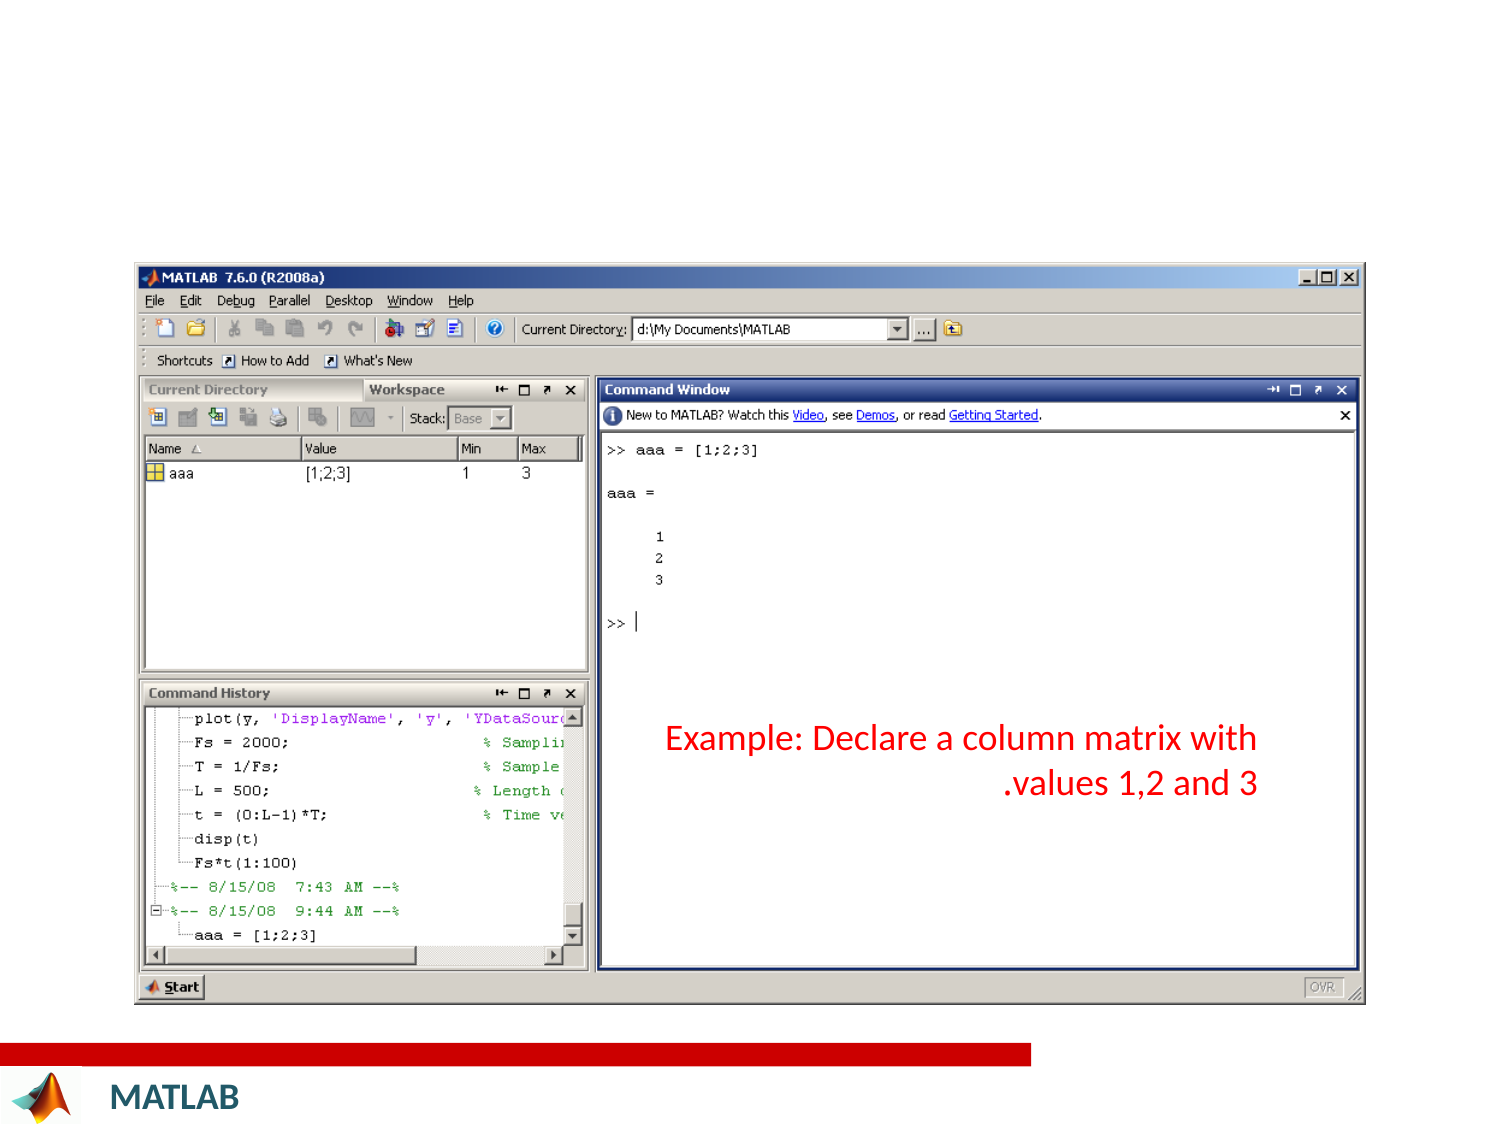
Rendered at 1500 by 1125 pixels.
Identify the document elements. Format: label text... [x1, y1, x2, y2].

text_box MATLAB [94, 1064, 255, 1125]
footer [0, 1042, 1032, 1067]
picture [0, 1066, 83, 1125]
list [133, 262, 1367, 1006]
